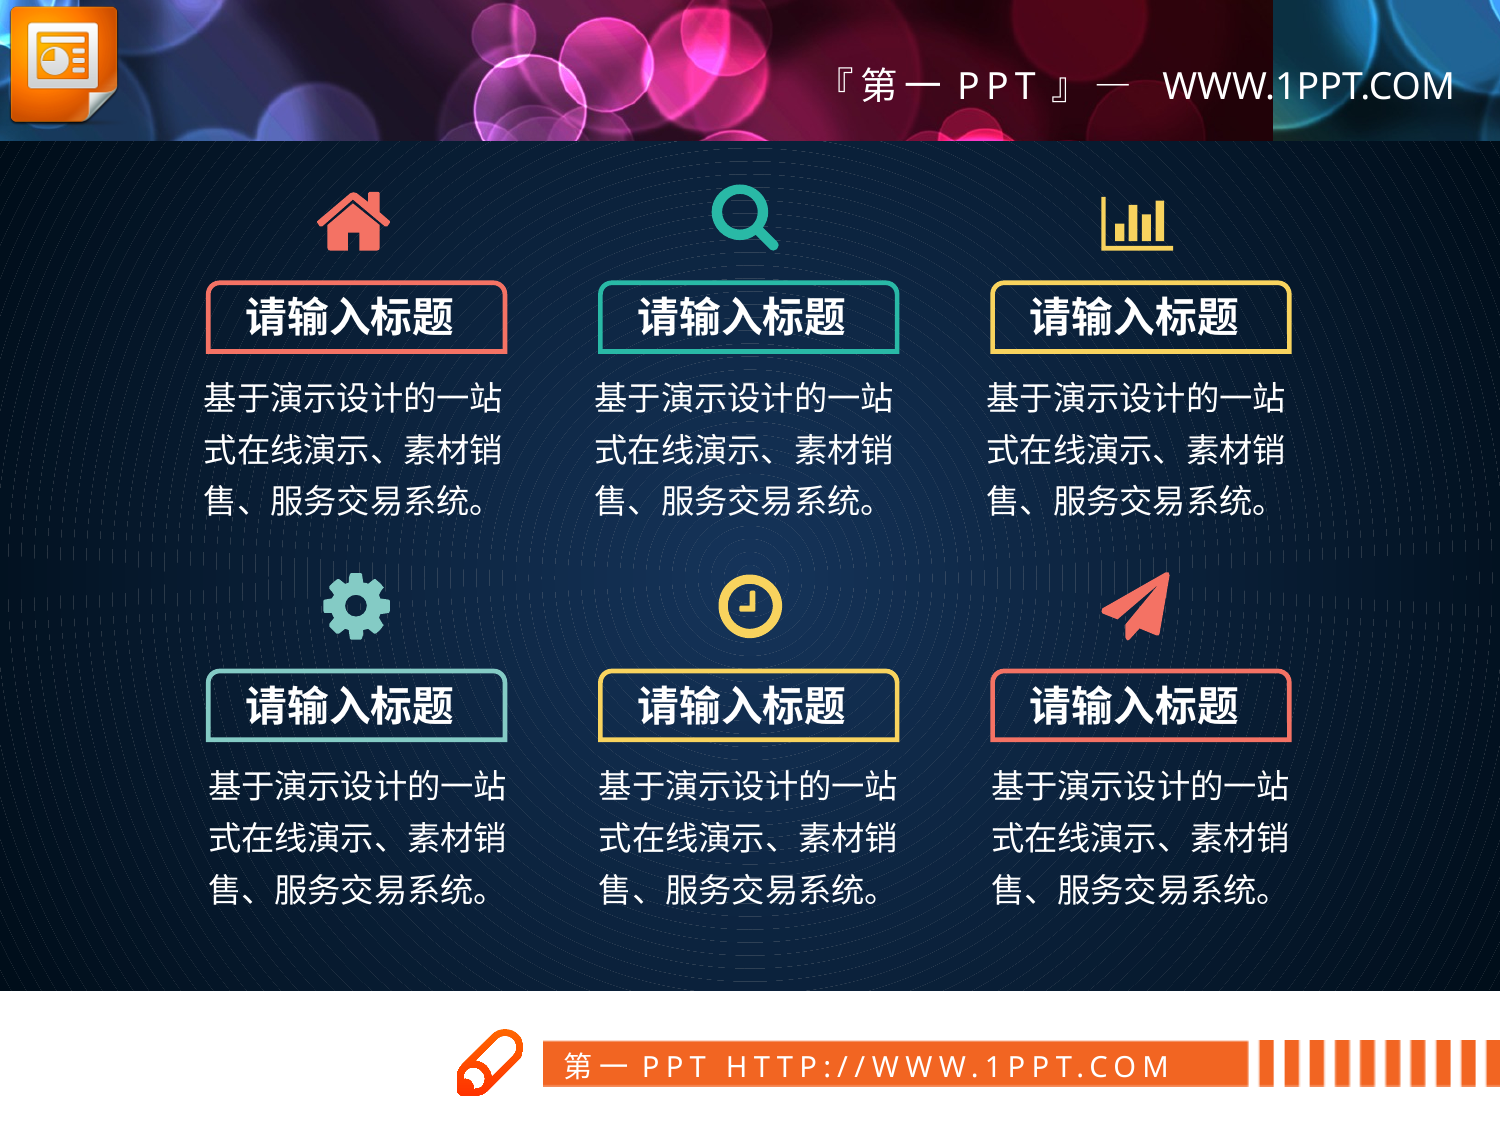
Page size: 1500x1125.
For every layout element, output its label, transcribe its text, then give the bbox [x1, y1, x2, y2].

text_box [992, 282, 1290, 352]
text_box [208, 282, 505, 352]
text_box 基于演示设计的一站式在线演示、素材销售、服务交易系统。 [189, 357, 530, 528]
text_box 基于演示设计的一站式在线演示、素材销售、服务交易系统。 [972, 357, 1313, 528]
picture [543, 1040, 1500, 1087]
text_box 基于演示设计的一站式在线演示、素材销售、服务交易系统。 [976, 745, 1317, 917]
text_box [1101, 572, 1170, 641]
text_box [992, 670, 1290, 740]
text_box [600, 282, 898, 352]
text_box [1101, 196, 1174, 251]
text_box [208, 670, 505, 740]
text_box [600, 670, 898, 740]
text_box 基于演示设计的一站式在线演示、素材销售、服务交易系统。 [579, 357, 921, 528]
text_box [718, 574, 783, 639]
text_box [317, 191, 390, 251]
picture [0, 0, 1500, 141]
text_box 基于演示设计的一站式在线演示、素材销售、服务交易系统。 [584, 745, 925, 917]
text_box [711, 184, 779, 251]
text_box [323, 573, 390, 640]
text_box 基于演示设计的一站式在线演示、素材销售、服务交易系统。 [193, 745, 534, 917]
